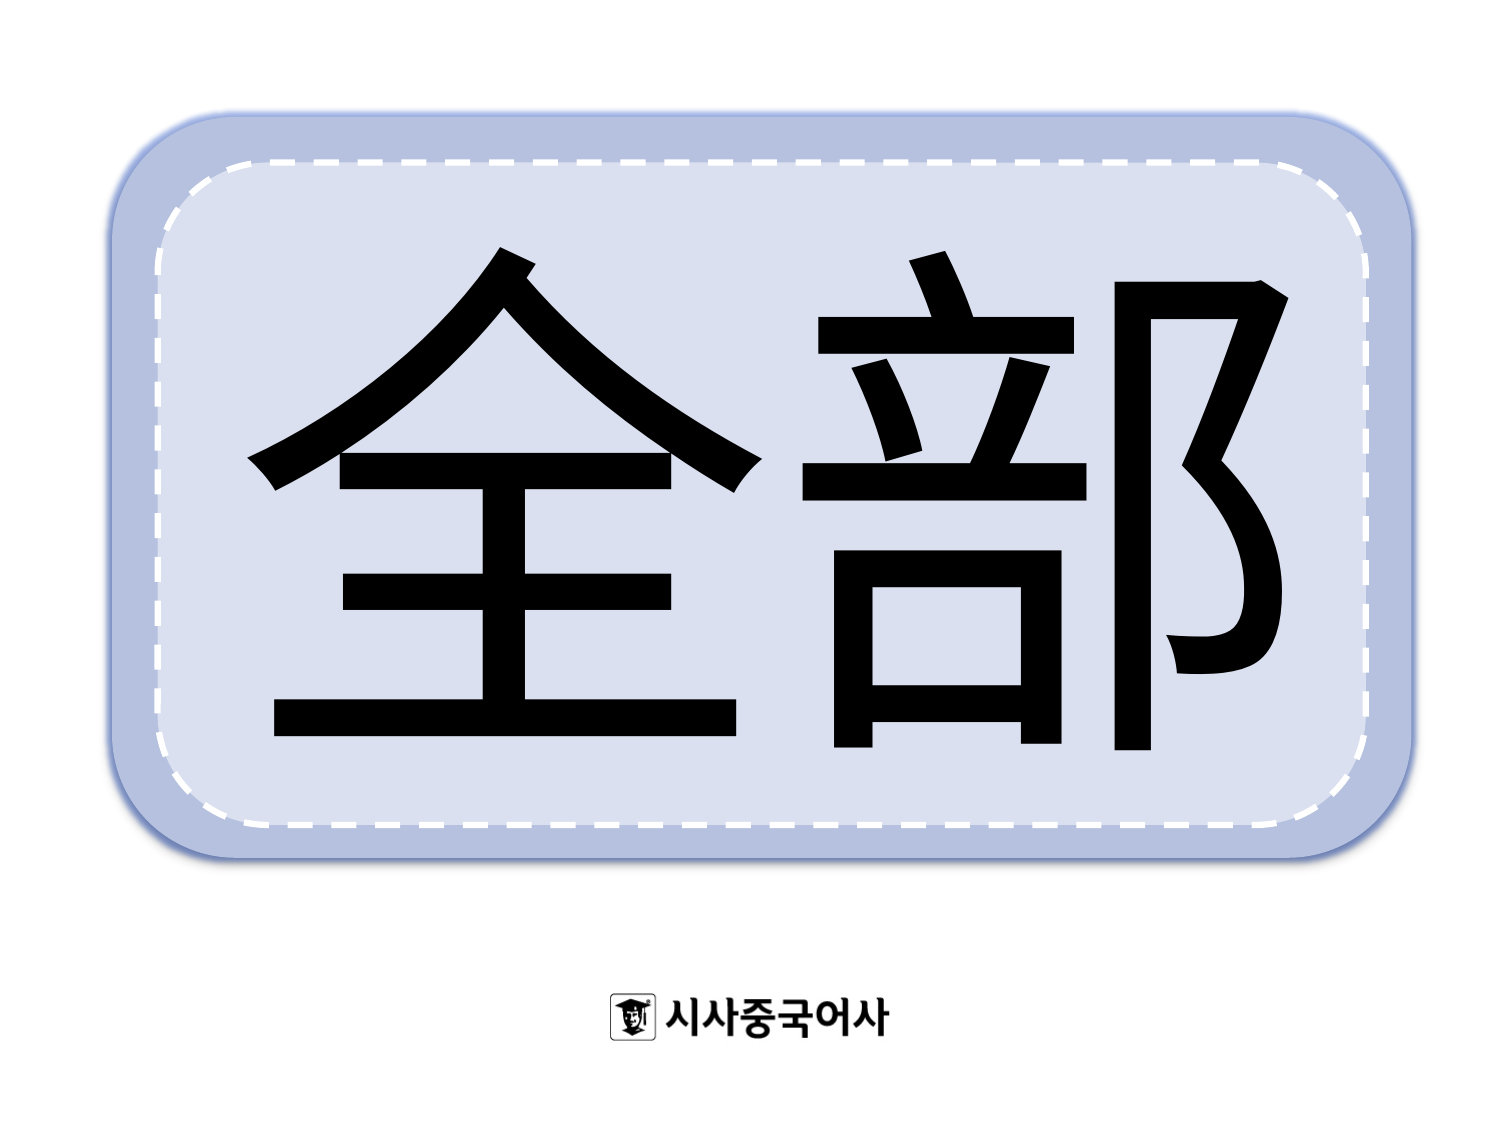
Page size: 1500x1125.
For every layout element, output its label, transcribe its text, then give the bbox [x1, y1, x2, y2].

text_box 全部 [171, 160, 1380, 824]
picture [602, 987, 898, 1047]
